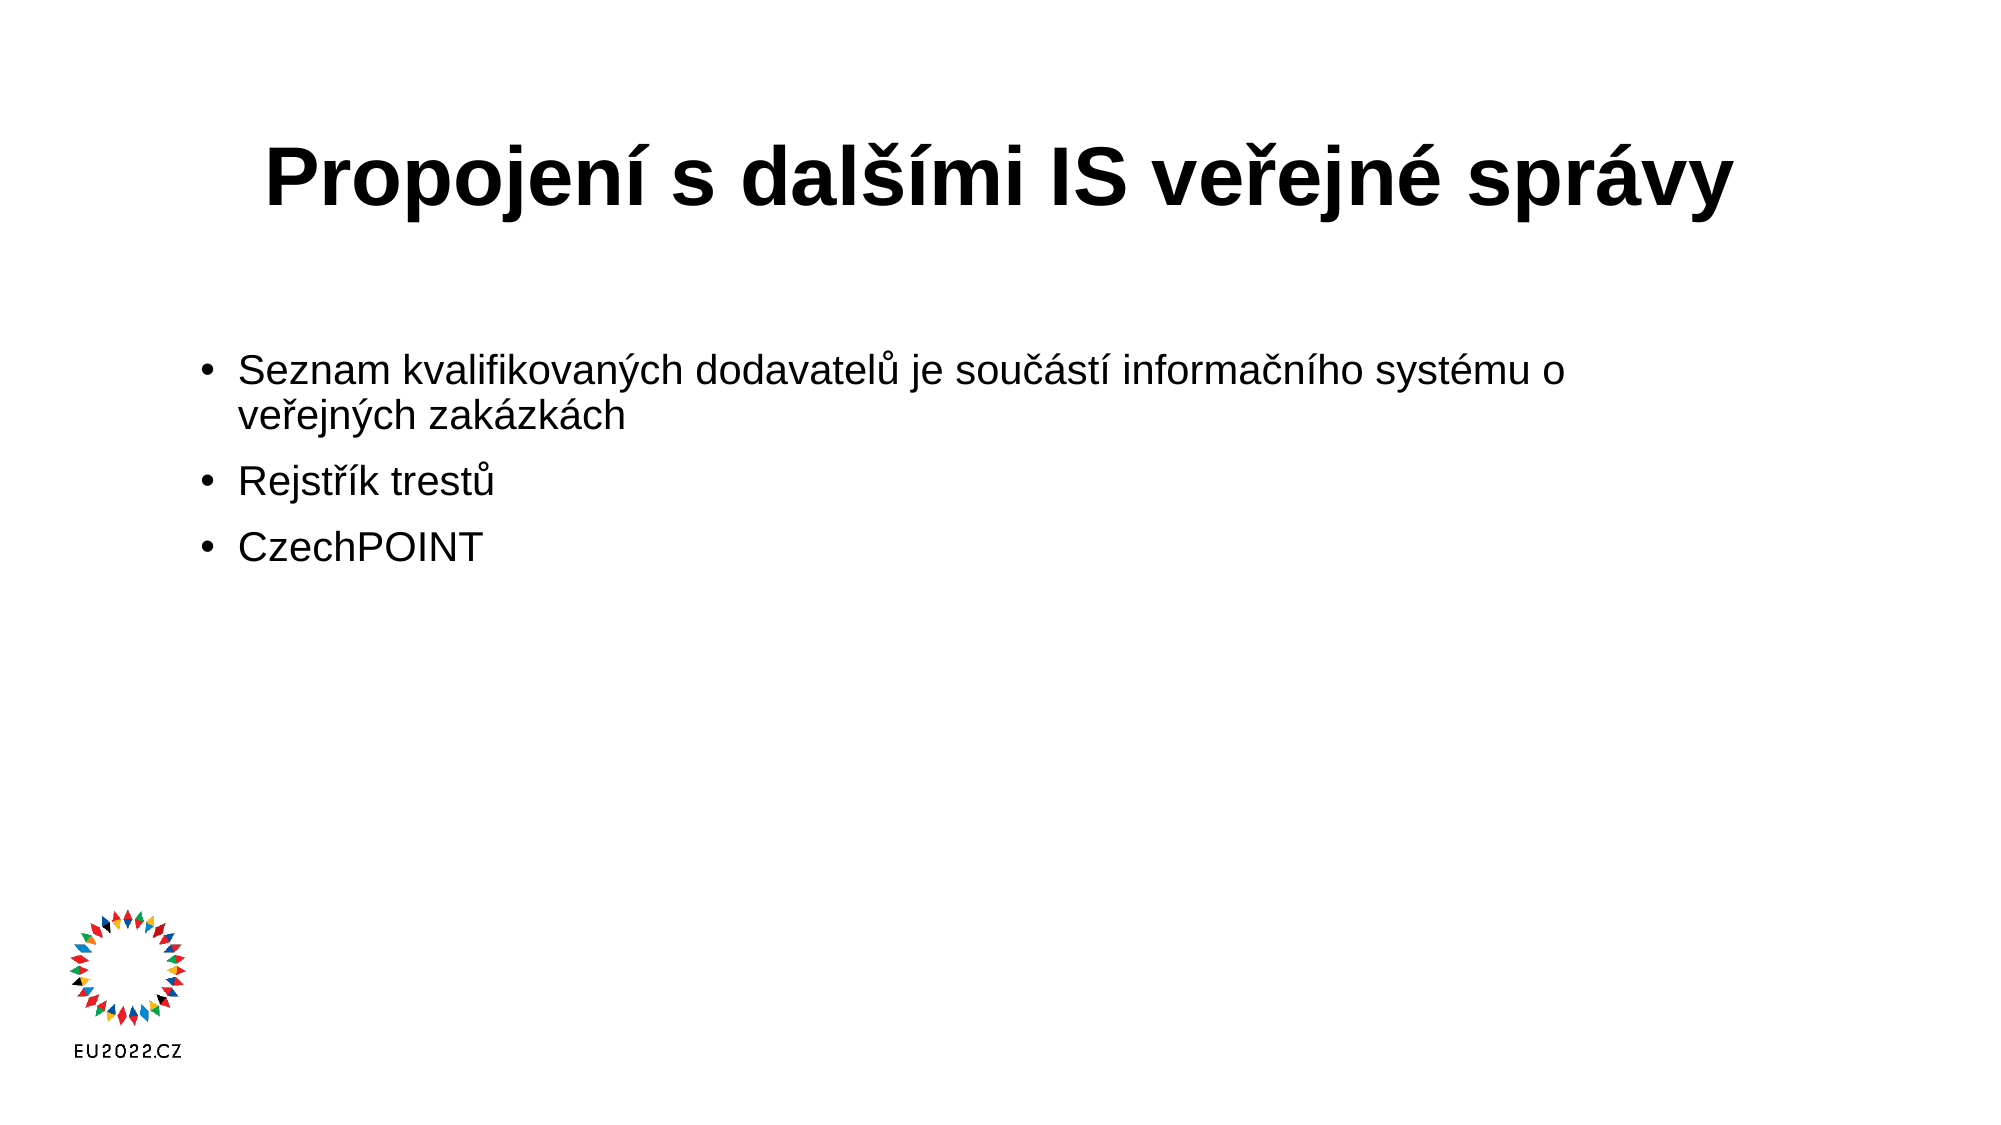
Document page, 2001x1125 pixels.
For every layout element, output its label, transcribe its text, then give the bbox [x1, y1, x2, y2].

picture [69, 909, 186, 1058]
title Propojení s dalšími IS veřejné správy [137, 59, 1863, 298]
list Seznam kvalifikovaných dodavatelů je součástí informačního systému o veřejných zakázkách Rejstřík trestů CzechPOINT [184, 340, 1656, 1005]
